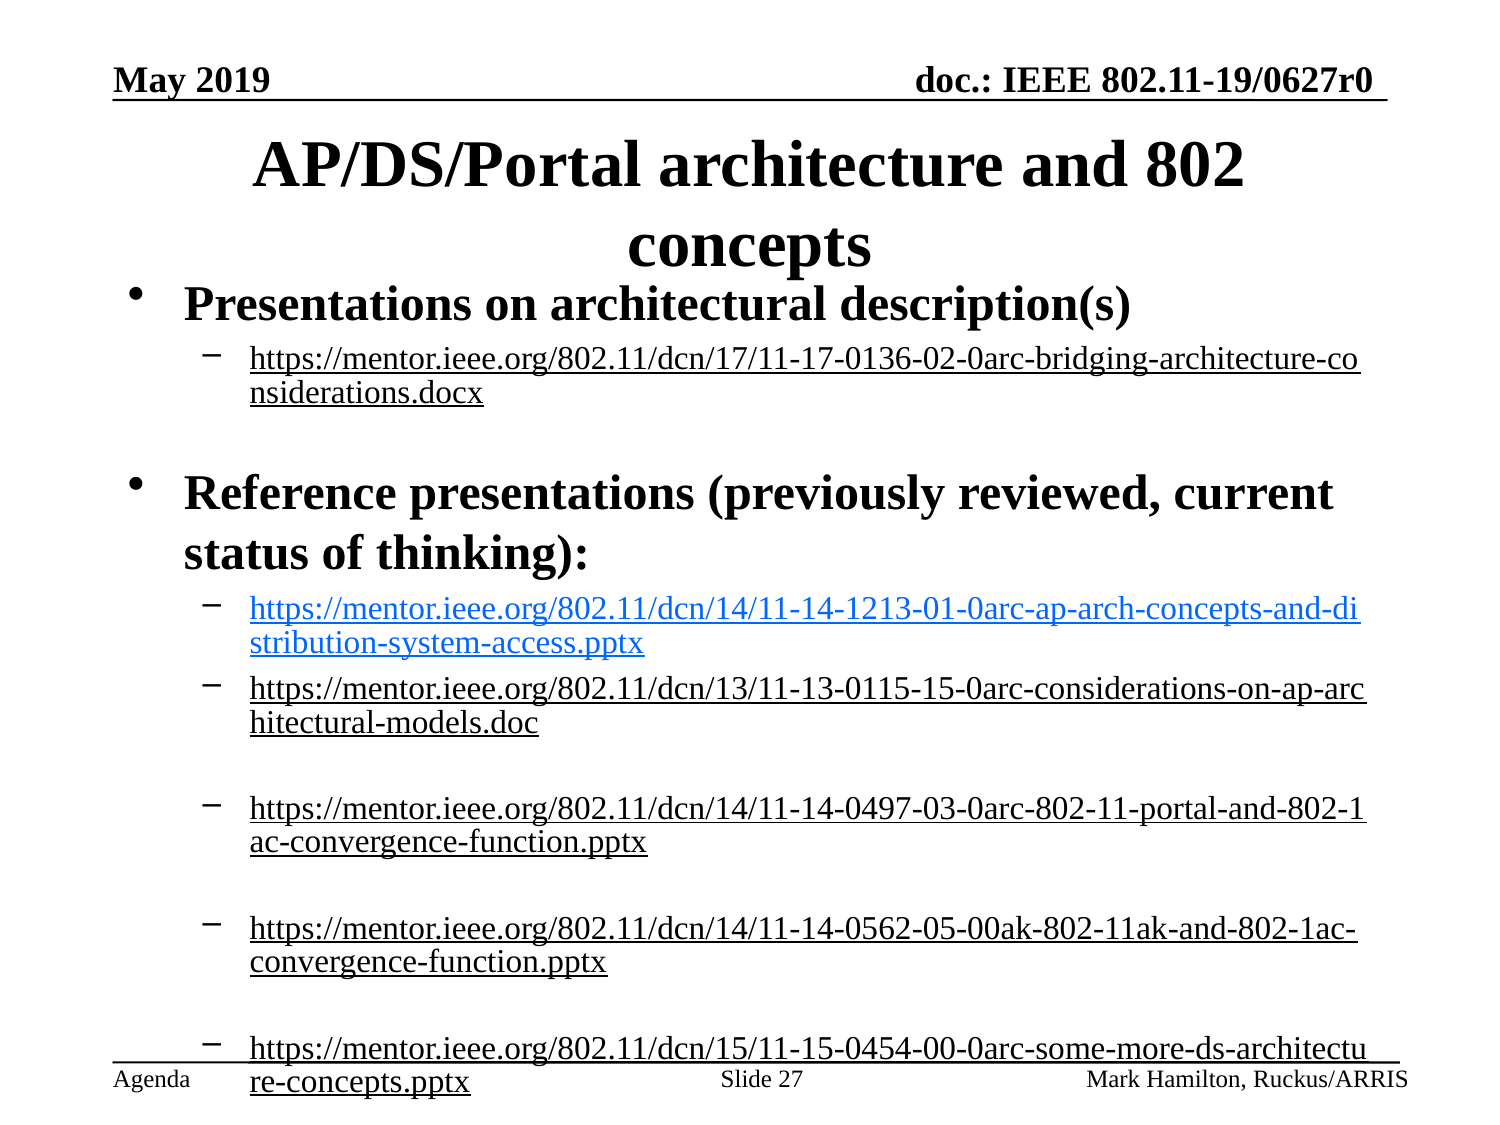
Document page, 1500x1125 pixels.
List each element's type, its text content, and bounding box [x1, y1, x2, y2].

list Presentations on architectural description(s) https://mentor.ieee.org/802.11/dcn/17/11-17-0136-02-0arc-bridging-architecture-considerations.docx Reference presentations (previously reviewed, current status of thinking): https://mentor.ieee.org/802.11/dcn/14/11-14-1213-01-0arc-ap-arch-concepts-and-distribution-system-access.pptx https://mentor.ieee.org/802.11/dcn/13/11-13-0115-15-0arc-considerations-on-ap-architectural-models.doc https://mentor.ieee.org/802.11/dcn/14/11-14-0497-03-0arc-802-11-portal-and-802-1ac-convergence-function.pptx https://mentor.ieee.org/802.11/dcn/14/11-14-0562-05-00ak-802-11ak-and-802-1ac-convergence-function.pptx https://mentor.ieee.org/802.11/dcn/15/11-15-0454-00-0arc-some-more-ds-architecture-concepts.pptx https://mentor.ieee.org/802.11/dcn/16/11-16-0720-00-0arc-stacked-architecture-discussion.pptx [112, 262, 1388, 875]
title AP/DS/Portal architecture and 802 concepts [112, 112, 1388, 262]
